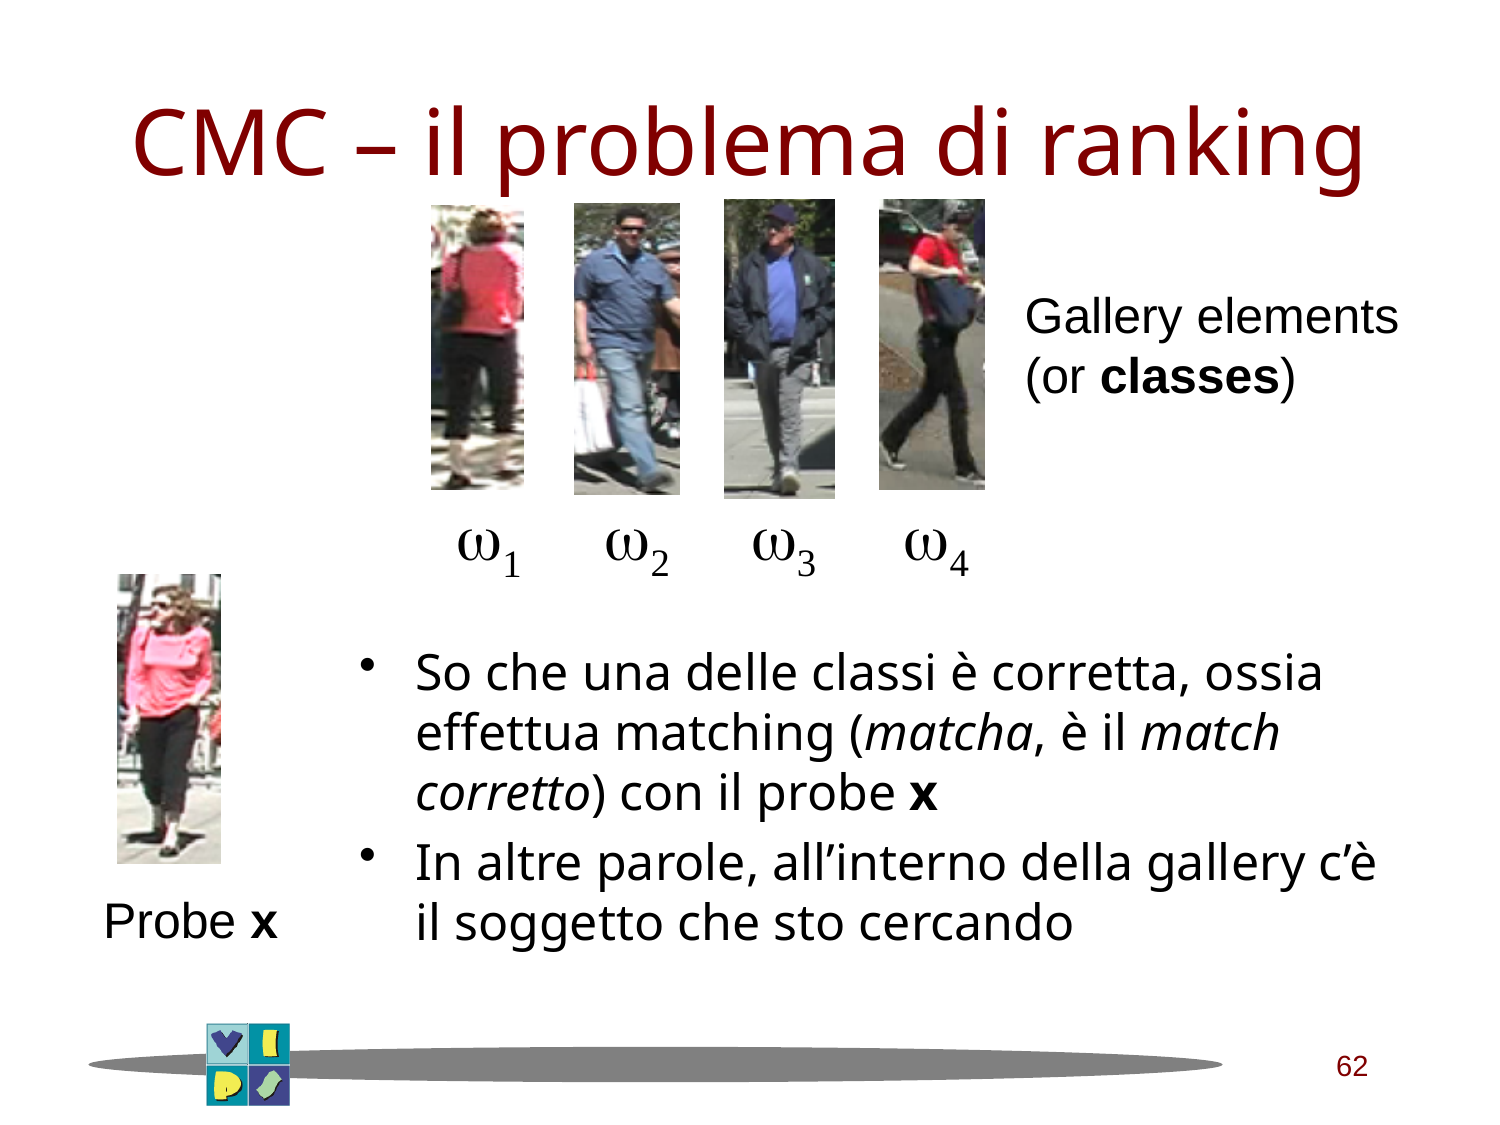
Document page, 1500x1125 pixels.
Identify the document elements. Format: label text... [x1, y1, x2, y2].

picture [206, 1023, 290, 1106]
list So che una delle classi è corretta, ossia effettua matching (matcha, è il match corretto) con il probe x In altre parole, all’interno della gallery c’è il soggetto che sto cercando [344, 633, 1430, 1000]
picture [724, 199, 835, 499]
text_box w1 [441, 486, 537, 593]
text_box w2 [590, 494, 685, 592]
title CMC – il problema di ranking [75, 45, 1425, 233]
picture [116, 574, 221, 864]
text_box Probe x [88, 881, 294, 957]
picture [879, 199, 985, 491]
slide_number 62 [1033, 1039, 1384, 1118]
text_box w3 [736, 507, 831, 592]
text_box w4 [889, 497, 984, 592]
text_box Gallery elements (or classes) [1009, 276, 1419, 412]
picture [430, 205, 525, 490]
picture [574, 203, 680, 495]
